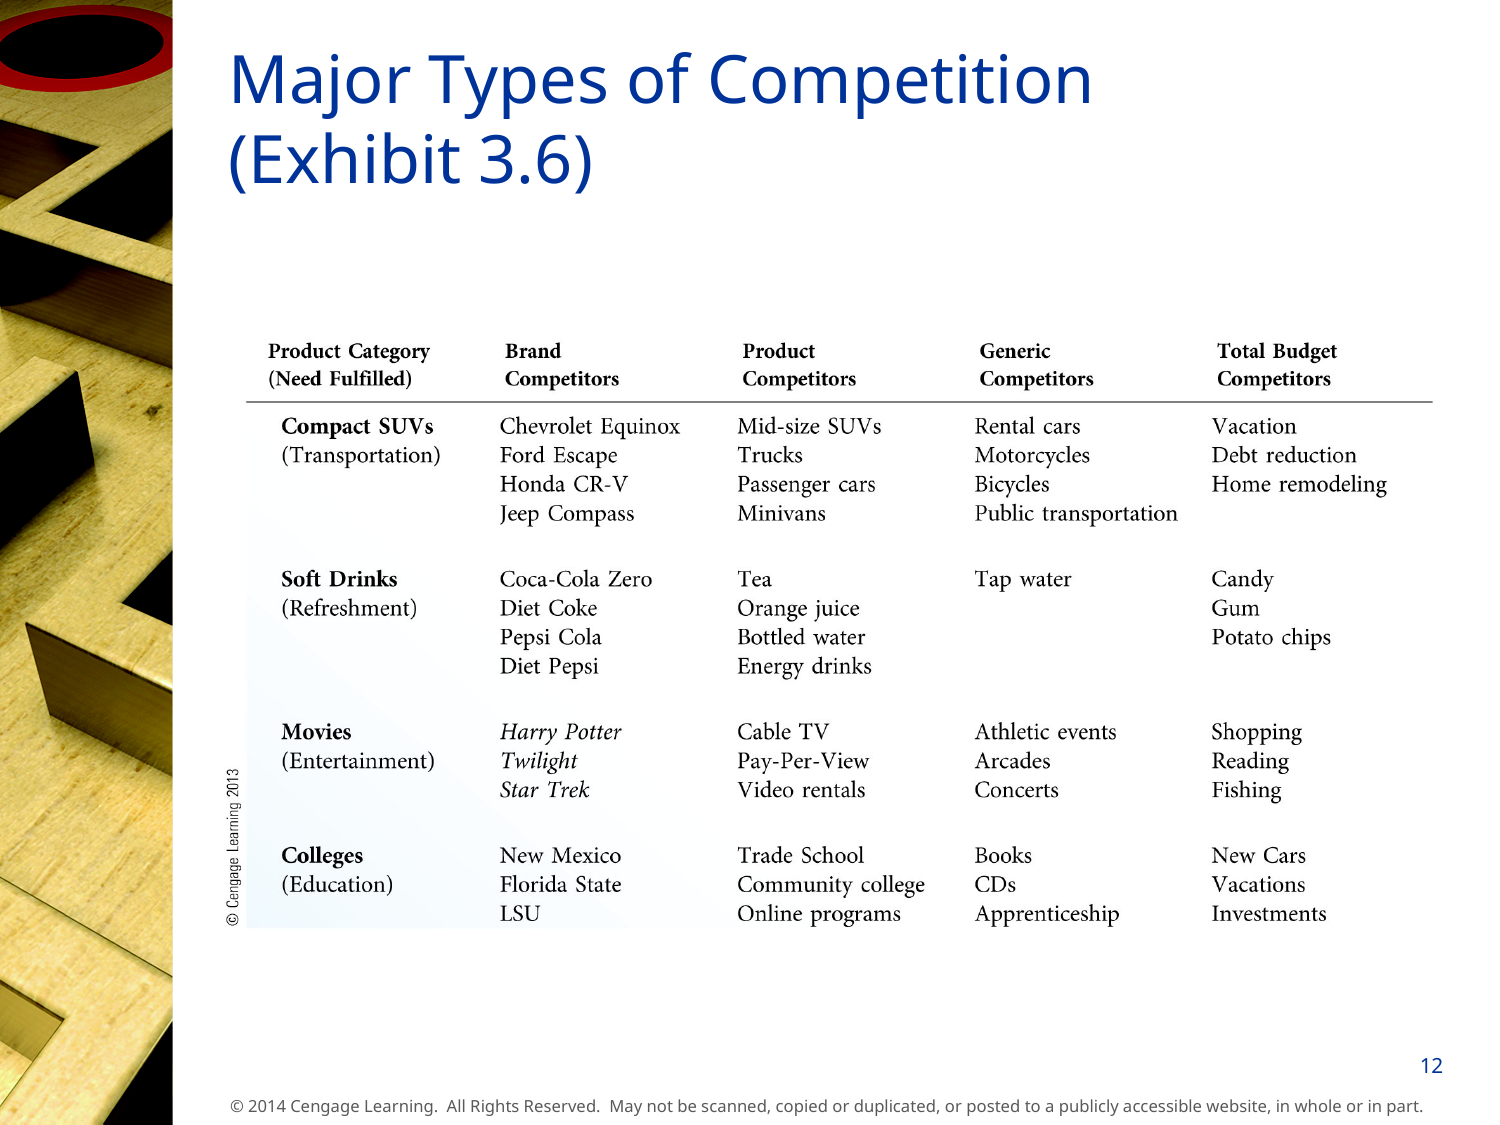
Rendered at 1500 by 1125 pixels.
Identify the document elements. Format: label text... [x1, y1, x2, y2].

picture [213, 312, 1433, 934]
picture [0, 0, 173, 1125]
slide_number 12 [1386, 1037, 1478, 1097]
title Major Types of Competition (Exhibit 3.6) [213, 29, 1454, 213]
